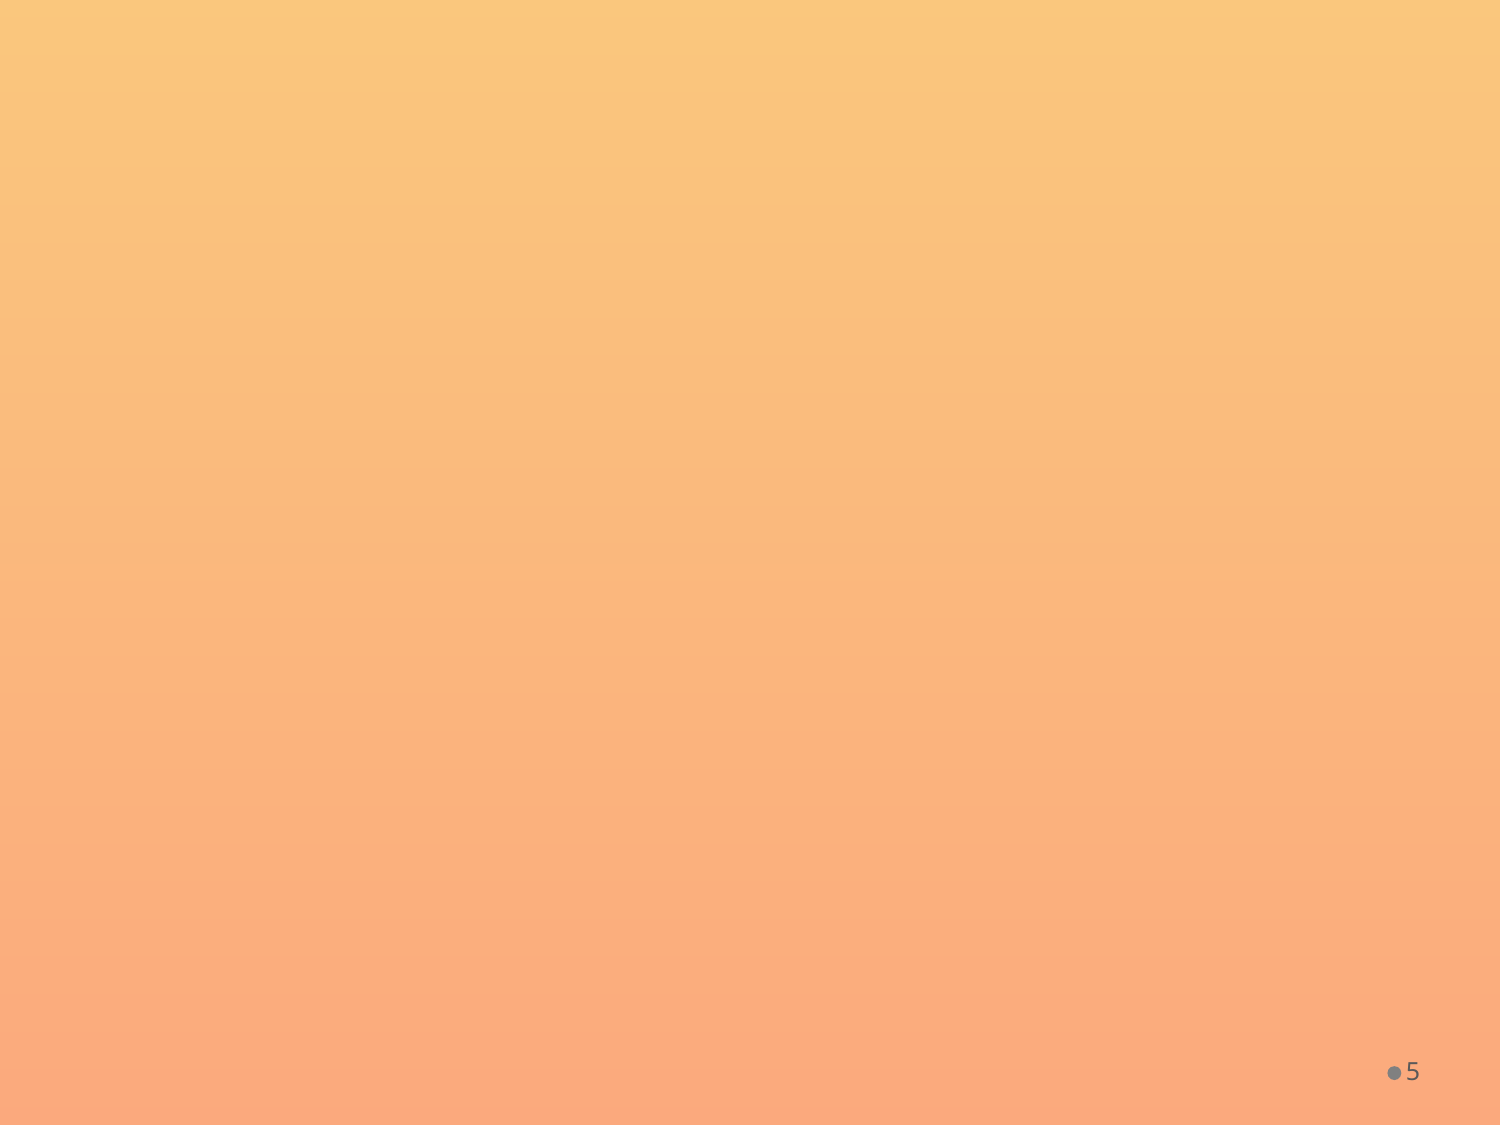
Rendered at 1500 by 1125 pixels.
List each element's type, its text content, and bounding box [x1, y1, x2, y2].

slide_number 5 [1401, 1042, 1494, 1103]
